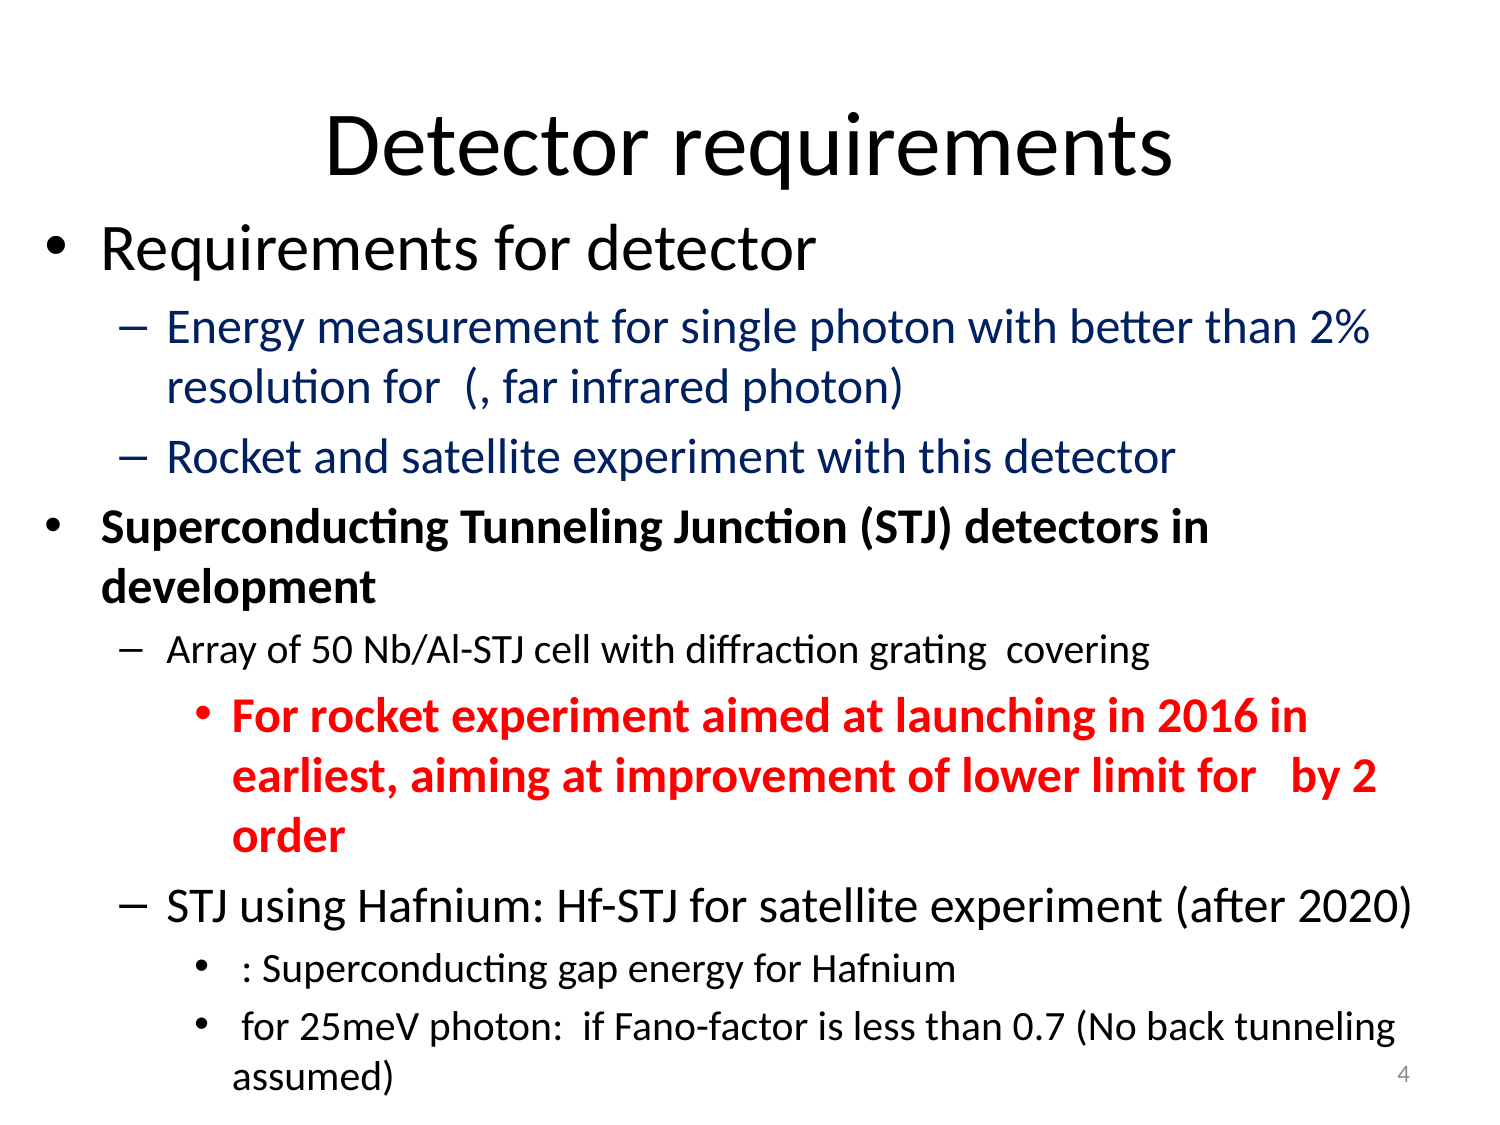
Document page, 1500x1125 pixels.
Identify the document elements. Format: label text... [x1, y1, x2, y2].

title Detector requirements [75, 45, 1425, 233]
slide_number 4 [1074, 1042, 1425, 1103]
